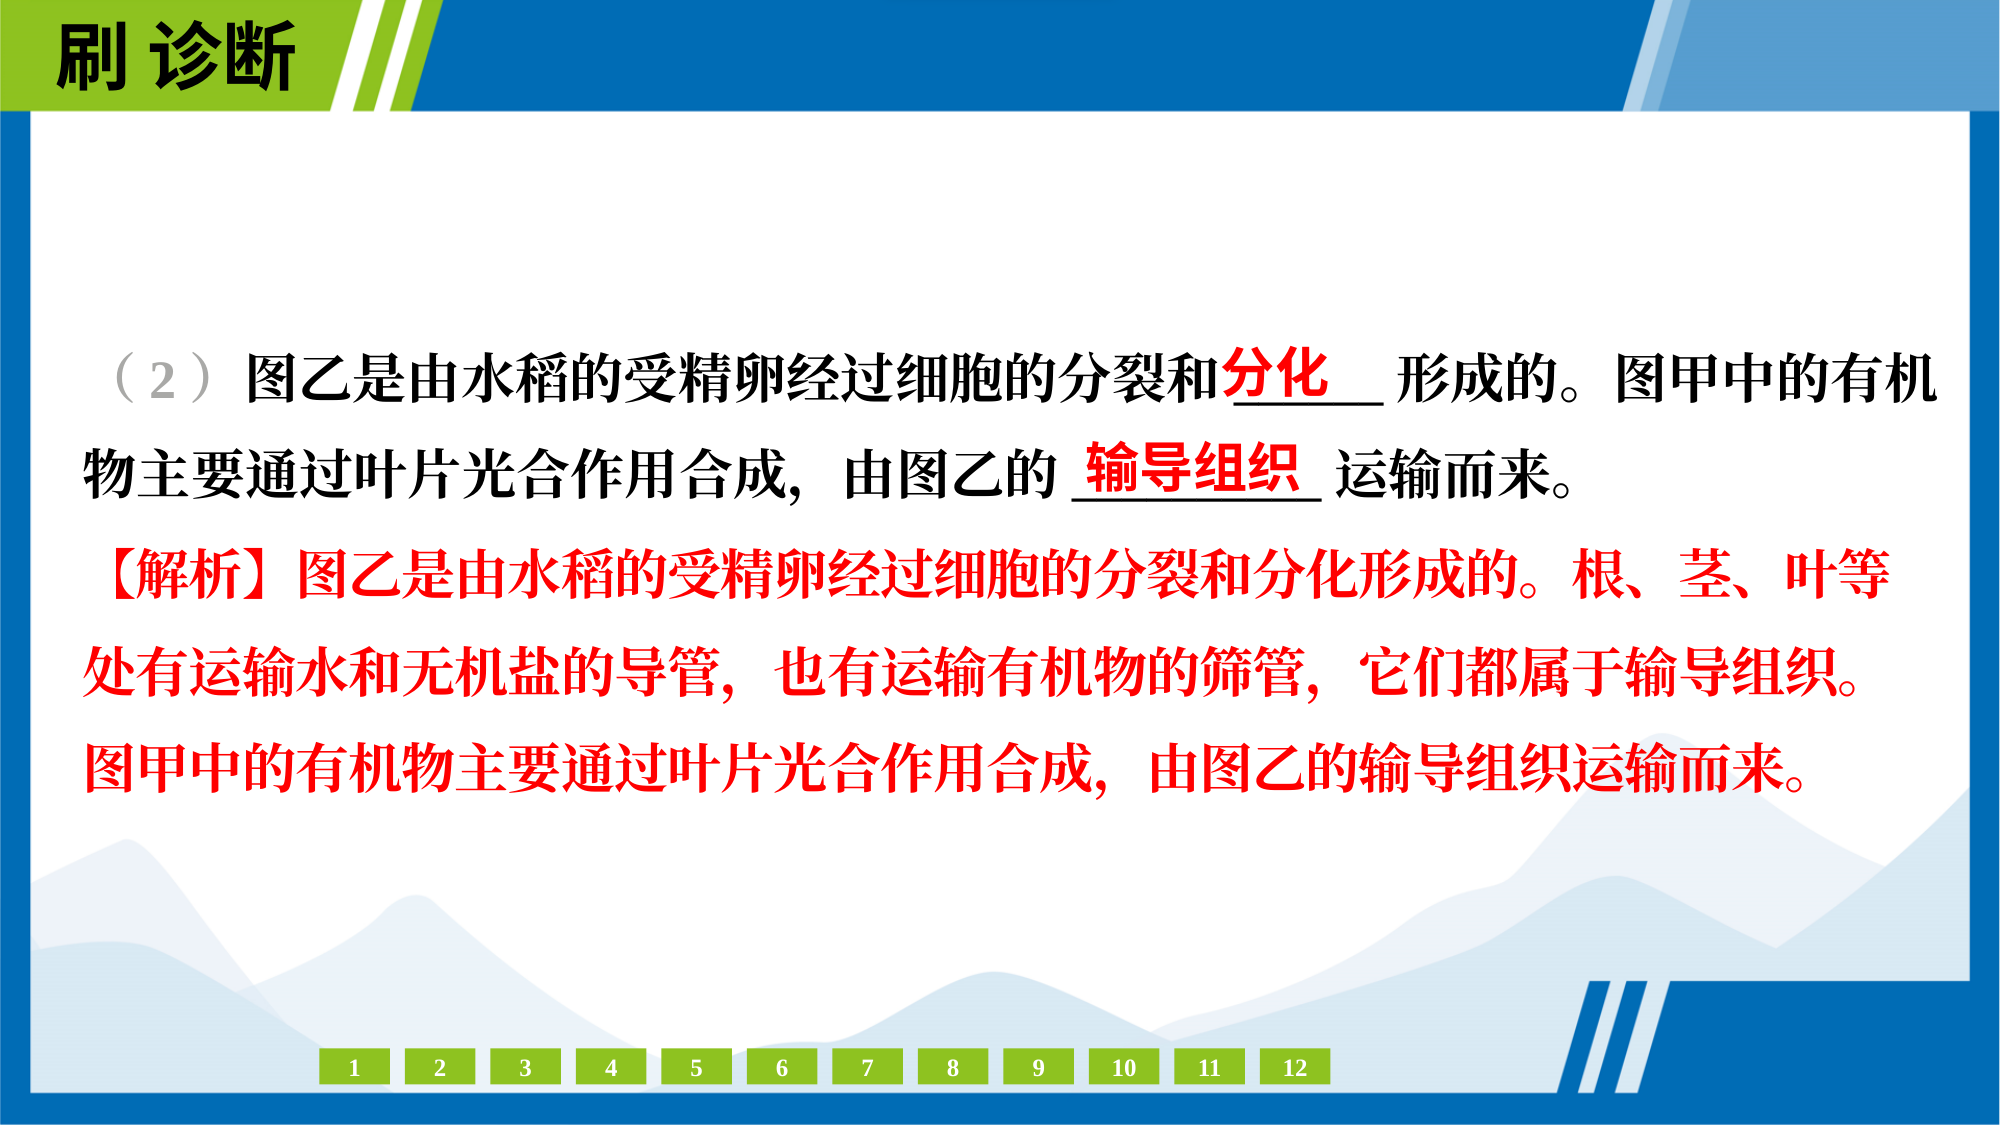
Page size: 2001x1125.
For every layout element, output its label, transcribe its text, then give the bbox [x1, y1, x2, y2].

text_box 分化 [1201, 305, 1349, 394]
text_box 【解析】图乙是由水稻的受精卵经过细胞的分裂和分化形成的。根、茎、叶等 处有运输水和无机盐的导管，也有运输有机物的筛管，它们都属于输导组织。 图甲中的有机物主要通过叶片光合作用合成，由图乙的输导组织运输而来。 [82, 507, 1917, 789]
text_box 输导组织 [1065, 402, 1322, 488]
picture [0, 0, 2000, 1125]
text_box （2）图乙是由水稻的受精卵经过细胞的分裂和______形成的。图甲中的有机 物主要通过叶片光合作用合成，由图乙的__________运输而来。 [82, 311, 1917, 495]
